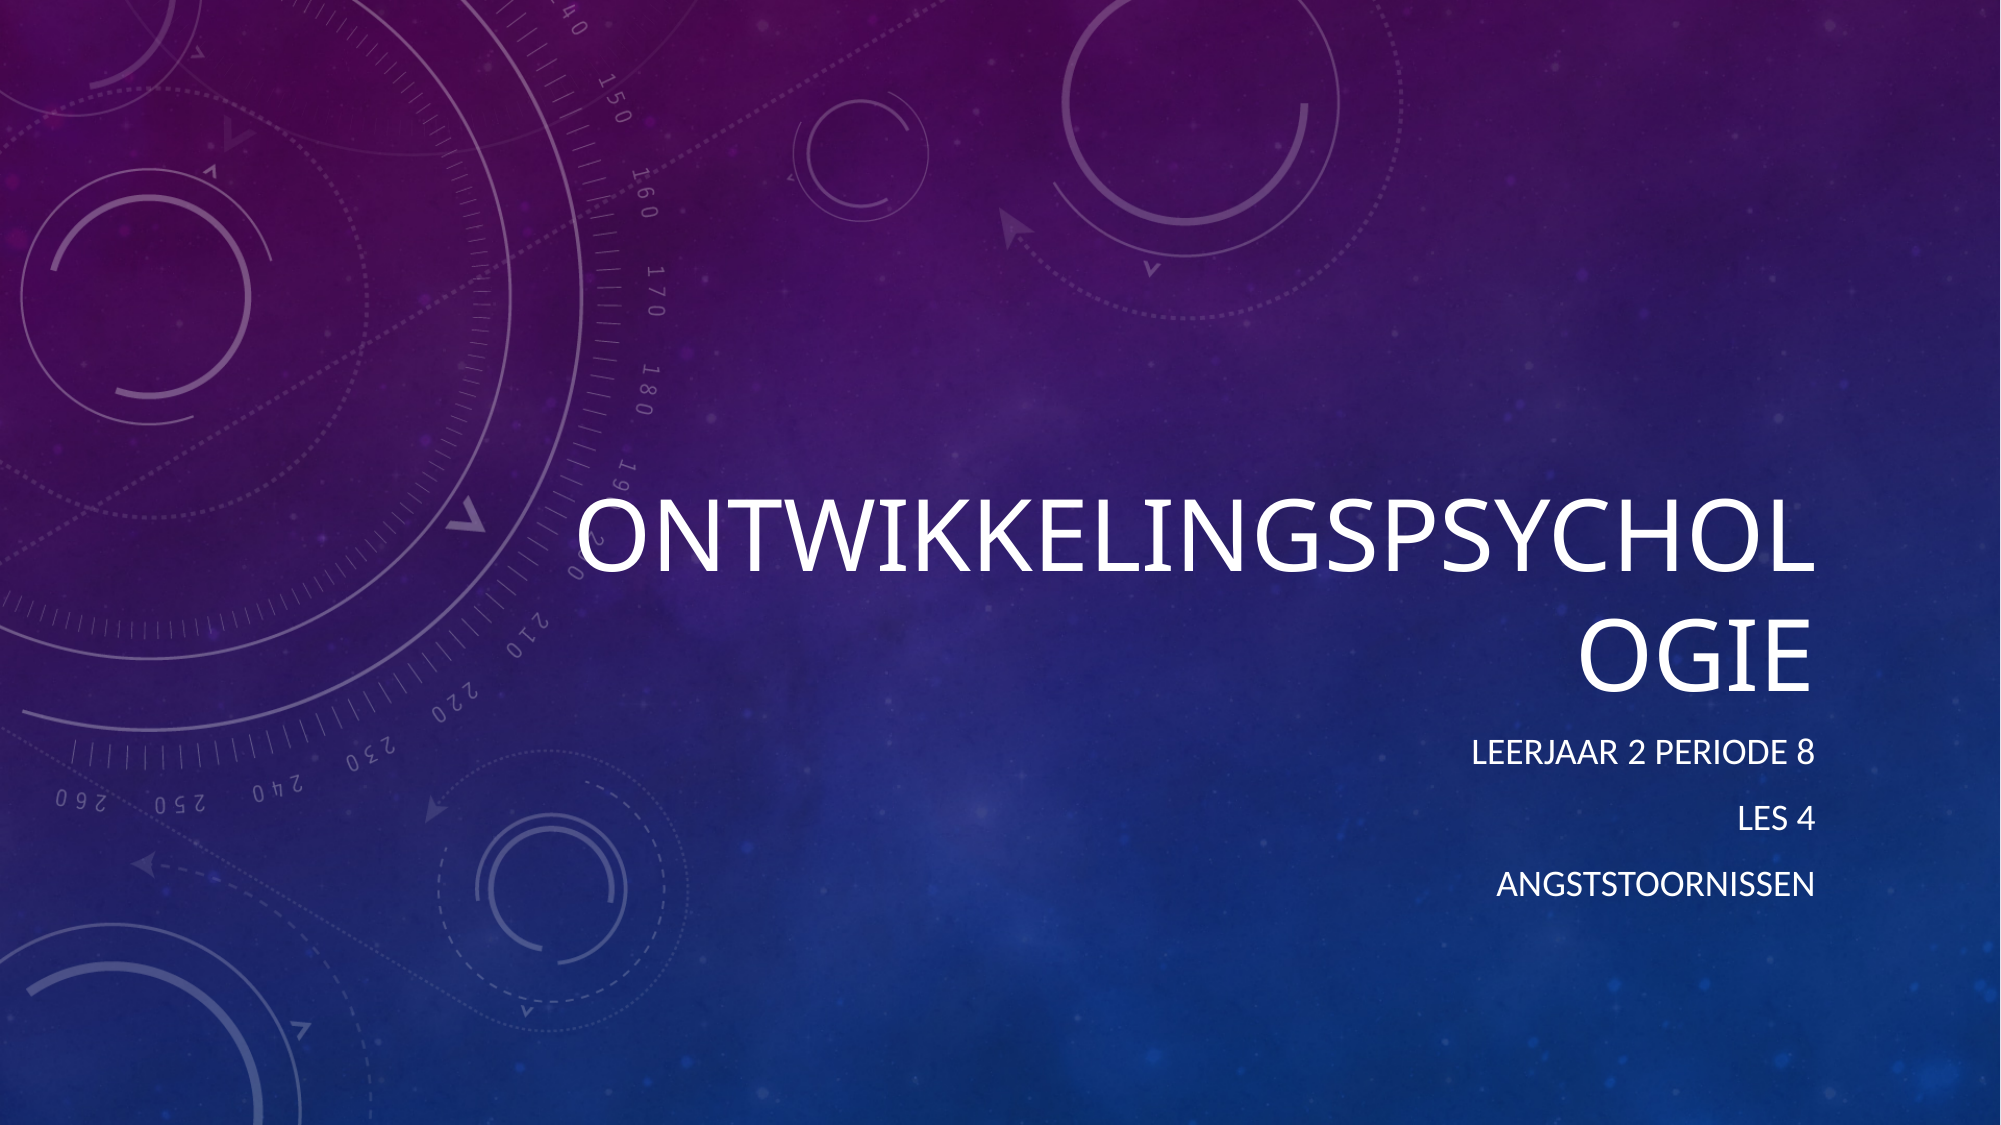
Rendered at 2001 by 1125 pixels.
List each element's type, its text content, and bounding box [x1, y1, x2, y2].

title ontwikkelingspsychologie [527, 322, 1831, 720]
picture [0, 0, 2001, 1125]
subtitle Leerjaar 2 periode 8 Les 4 angststoornissen [650, 719, 1831, 950]
